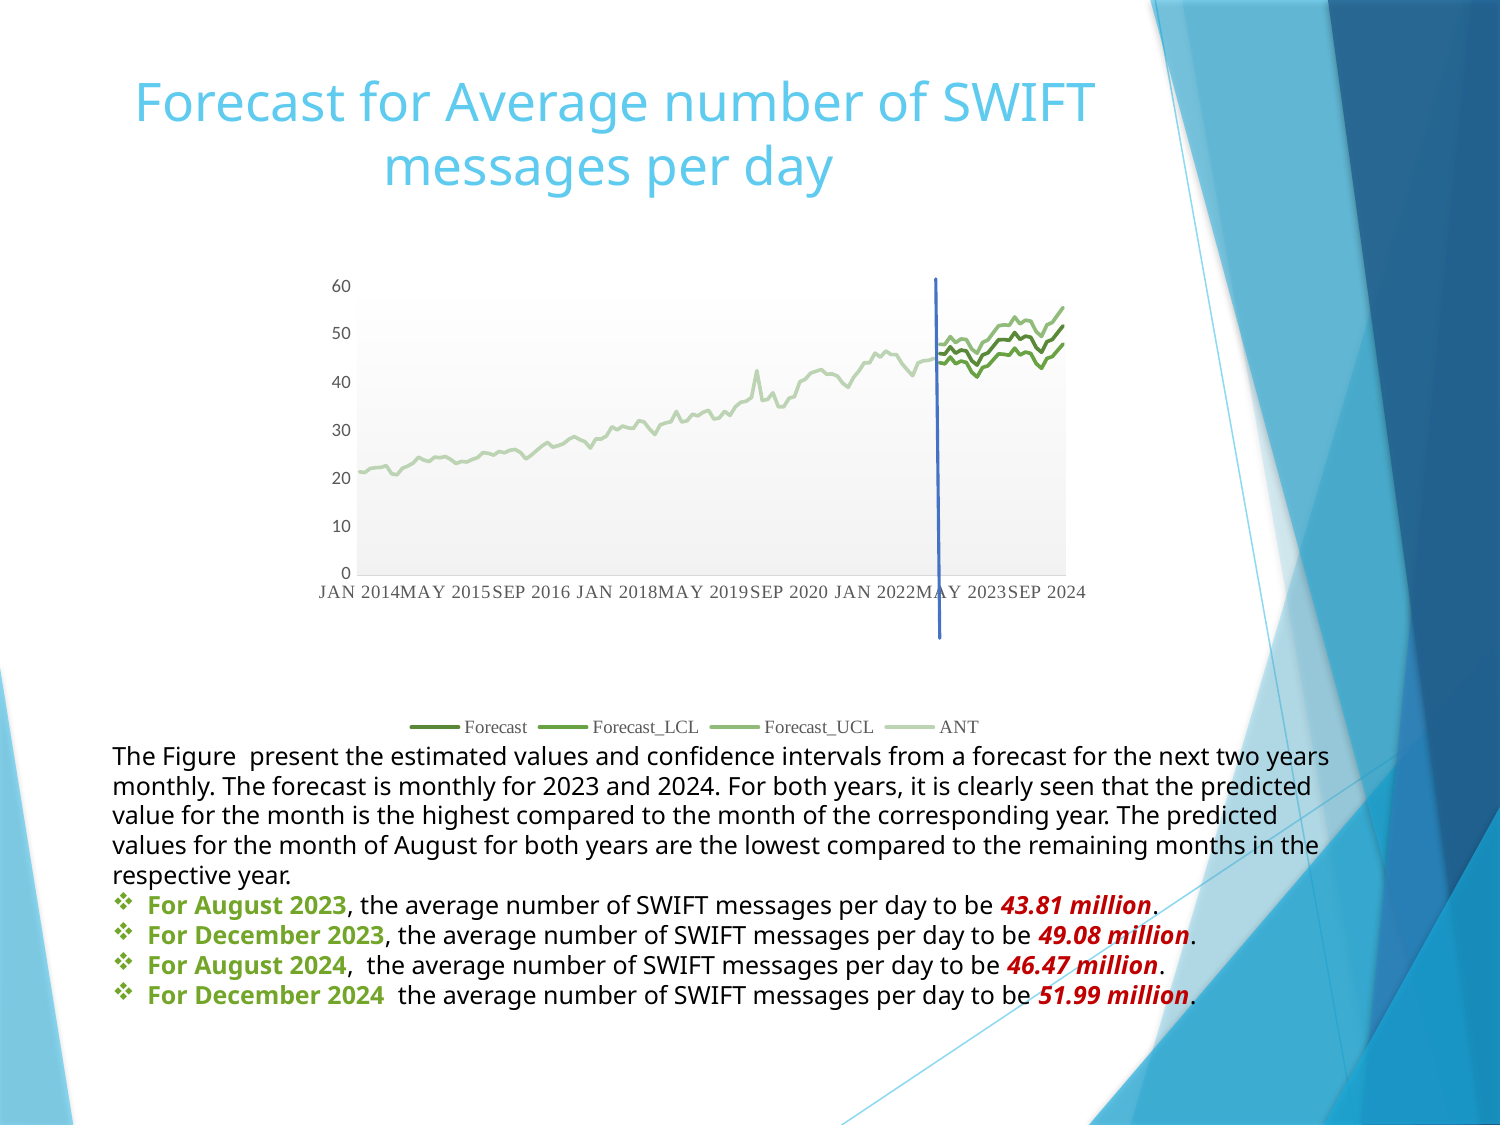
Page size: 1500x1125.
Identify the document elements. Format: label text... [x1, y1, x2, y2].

chart [299, 276, 1091, 745]
title Forecast for Average number of SWIFT messages per day [103, 60, 1128, 224]
text_box The Figure present the estimated values and confidence intervals from a forecast for the next two years monthly. The forecast is monthly for 2023 and 2024. For both years, it is clearly seen that the predicted value for the month is the highest compared to the month of the corresponding year. The predicted values for the month of August for both years are the lowest compared to the remaining months in the respective year. For August 2023, the average number of SWIFT messages per day to be 43.81 million. For December 2023, the average number of SWIFT messages per day to be 49.08 million. For August 2024, the average number of SWIFT messages per day to be 46.47 million. For December 2024 the average number of SWIFT messages per day to be 51.99 million. [97, 732, 1353, 1017]
